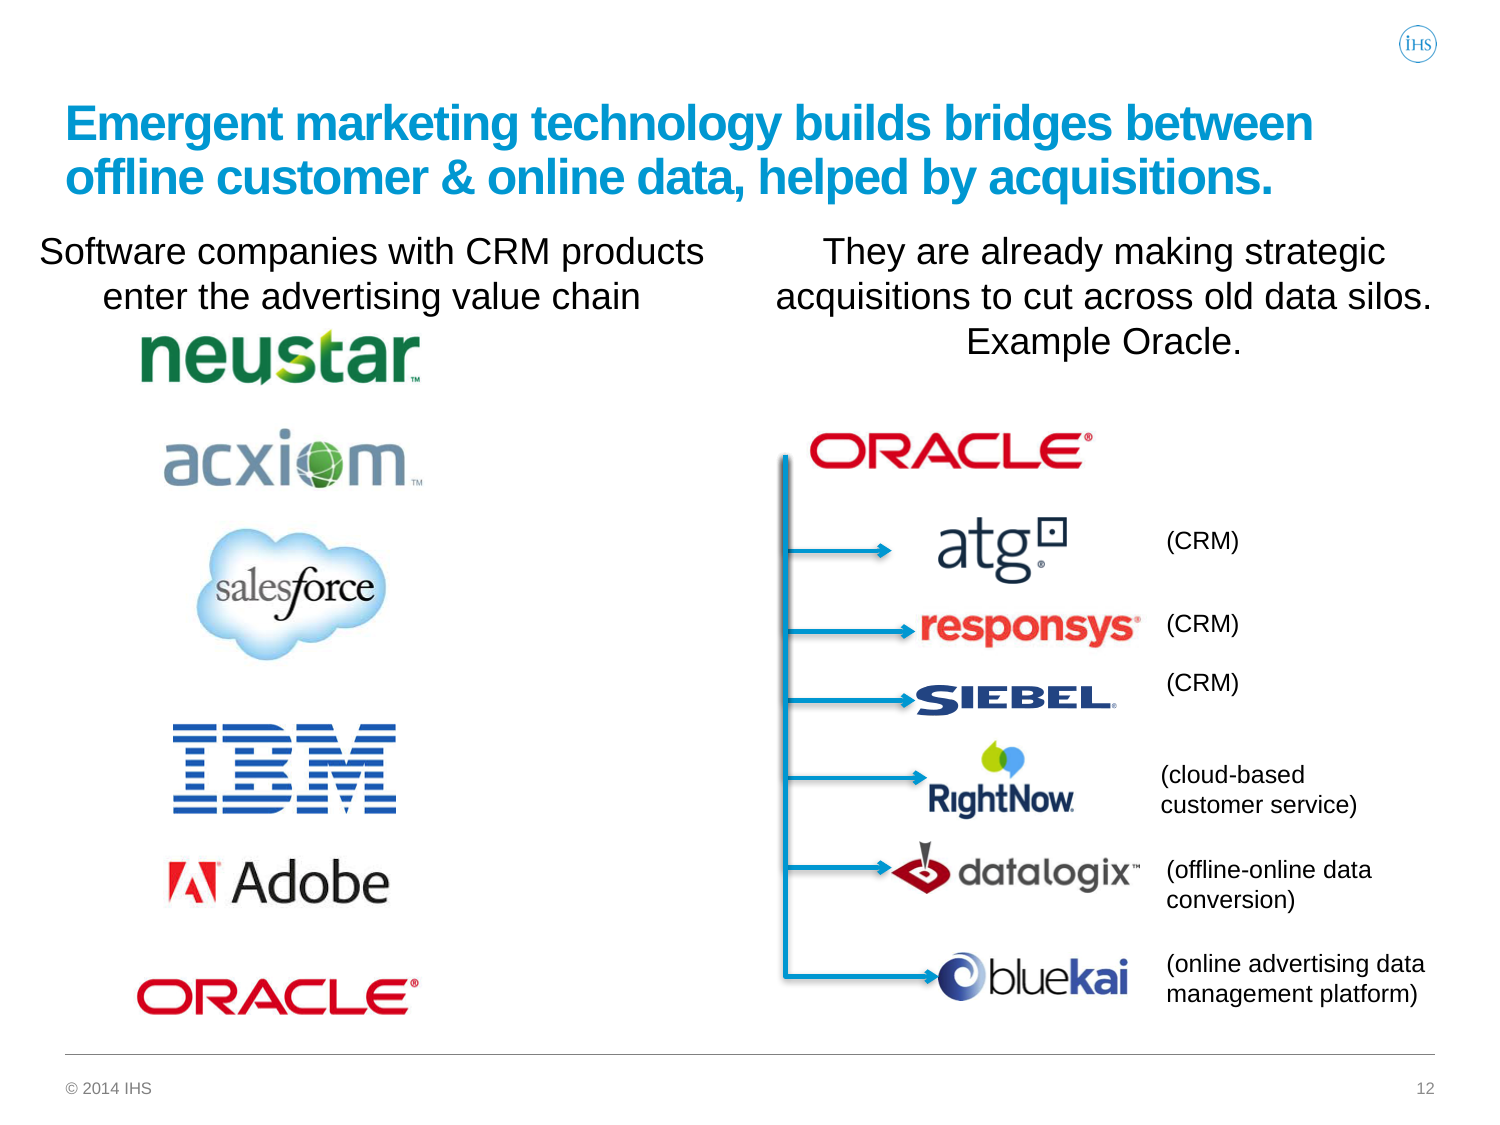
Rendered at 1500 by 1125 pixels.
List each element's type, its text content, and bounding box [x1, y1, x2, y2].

picture [135, 328, 427, 389]
text_box (CRM) [1153, 658, 1329, 704]
text_box (cloud-based customer service) [1145, 751, 1412, 827]
picture [938, 951, 1129, 1002]
picture [111, 706, 444, 1036]
text_box (CRM) [1153, 599, 1329, 645]
title Emergent marketing technology builds bridges between offline customer & online data, helped by acquisitions. [64, 95, 1434, 214]
text_box They are already making strategic acquisitions to cut across old data silos. Example Oracle. [750, 219, 1459, 370]
picture [170, 505, 411, 681]
slide_number 12 [1084, 1057, 1435, 1118]
text_box (online advertising data management platform) [1151, 940, 1500, 1016]
picture [785, 420, 1117, 490]
text_box Software companies with CRM products enter the advertising value chain [17, 219, 727, 325]
picture [940, 841, 1140, 894]
picture [1399, 25, 1437, 63]
text_box (CRM) [1152, 517, 1329, 562]
text_box (offline-online data conversion) [1151, 845, 1447, 921]
picture [940, 514, 1149, 823]
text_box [785, 454, 940, 977]
picture [159, 423, 428, 492]
